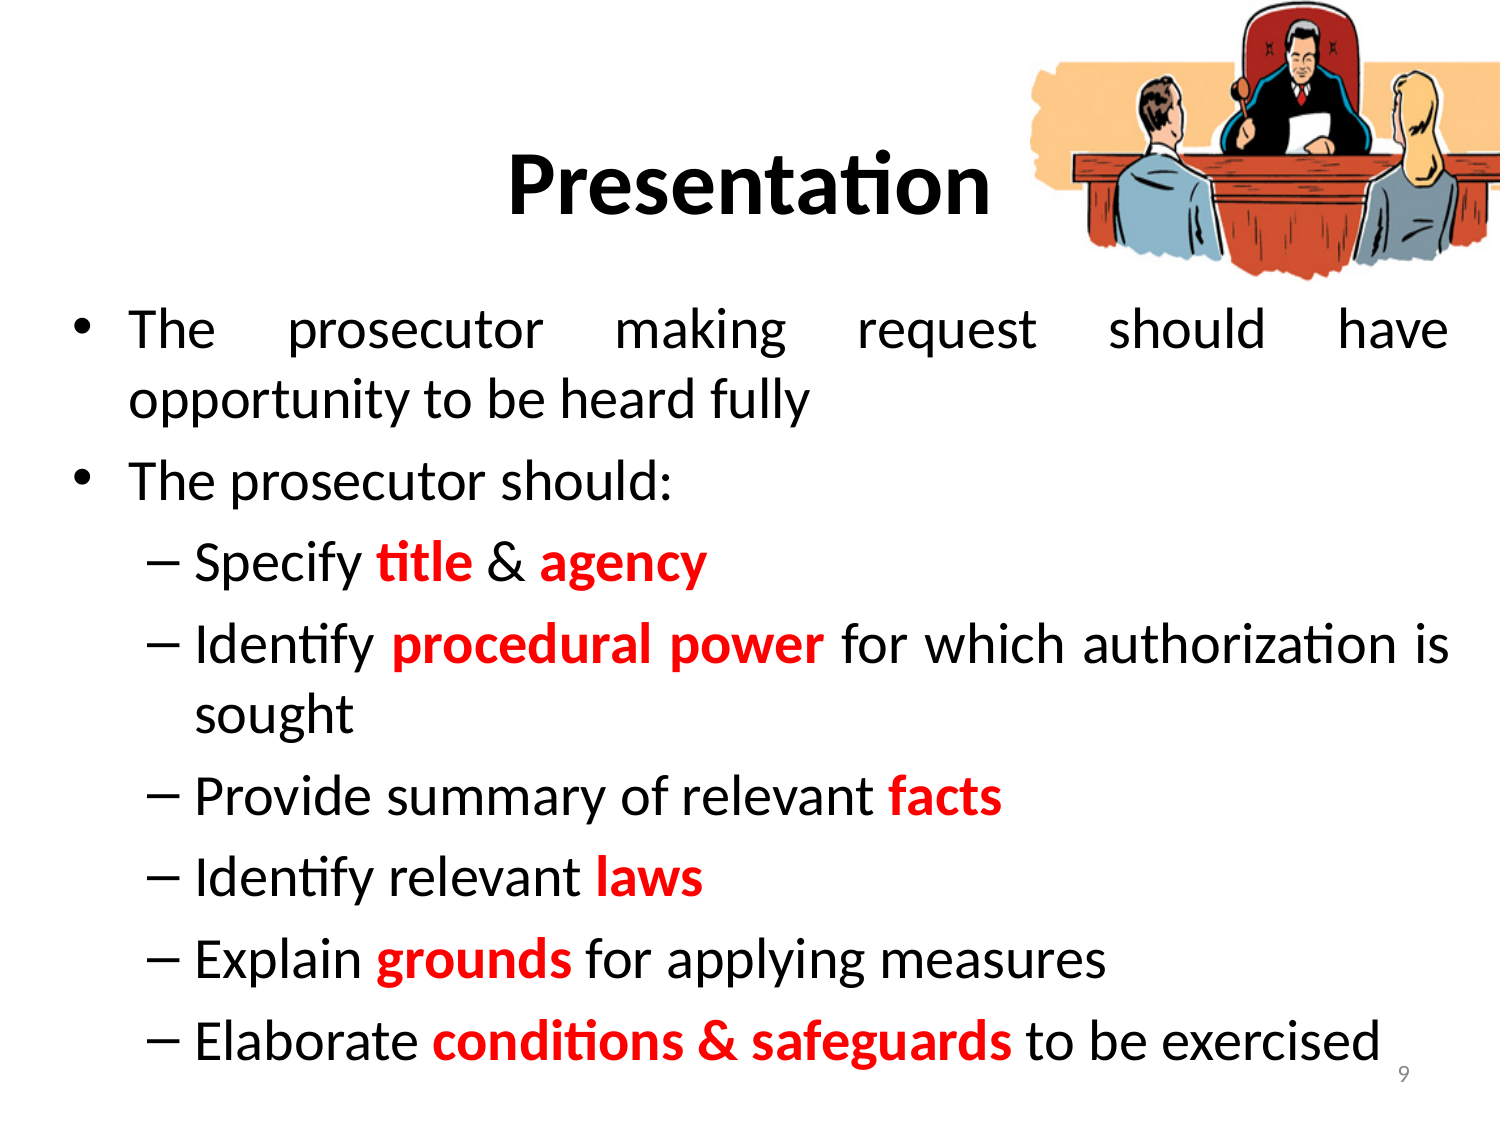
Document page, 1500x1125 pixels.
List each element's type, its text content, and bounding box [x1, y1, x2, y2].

title Presentation [75, 83, 1025, 272]
text_box The prosecutor making request should have opportunity to be heard fully The prosecutor should: Specify title & agency Identify procedural power for which authorization is sought Provide summary of relevant facts Identify relevant laws Explain grounds for applying measures Elaborate conditions & safeguards to be exercised [57, 282, 1465, 1125]
slide_number 9 [1074, 1042, 1425, 1103]
picture [1030, 0, 1500, 284]
